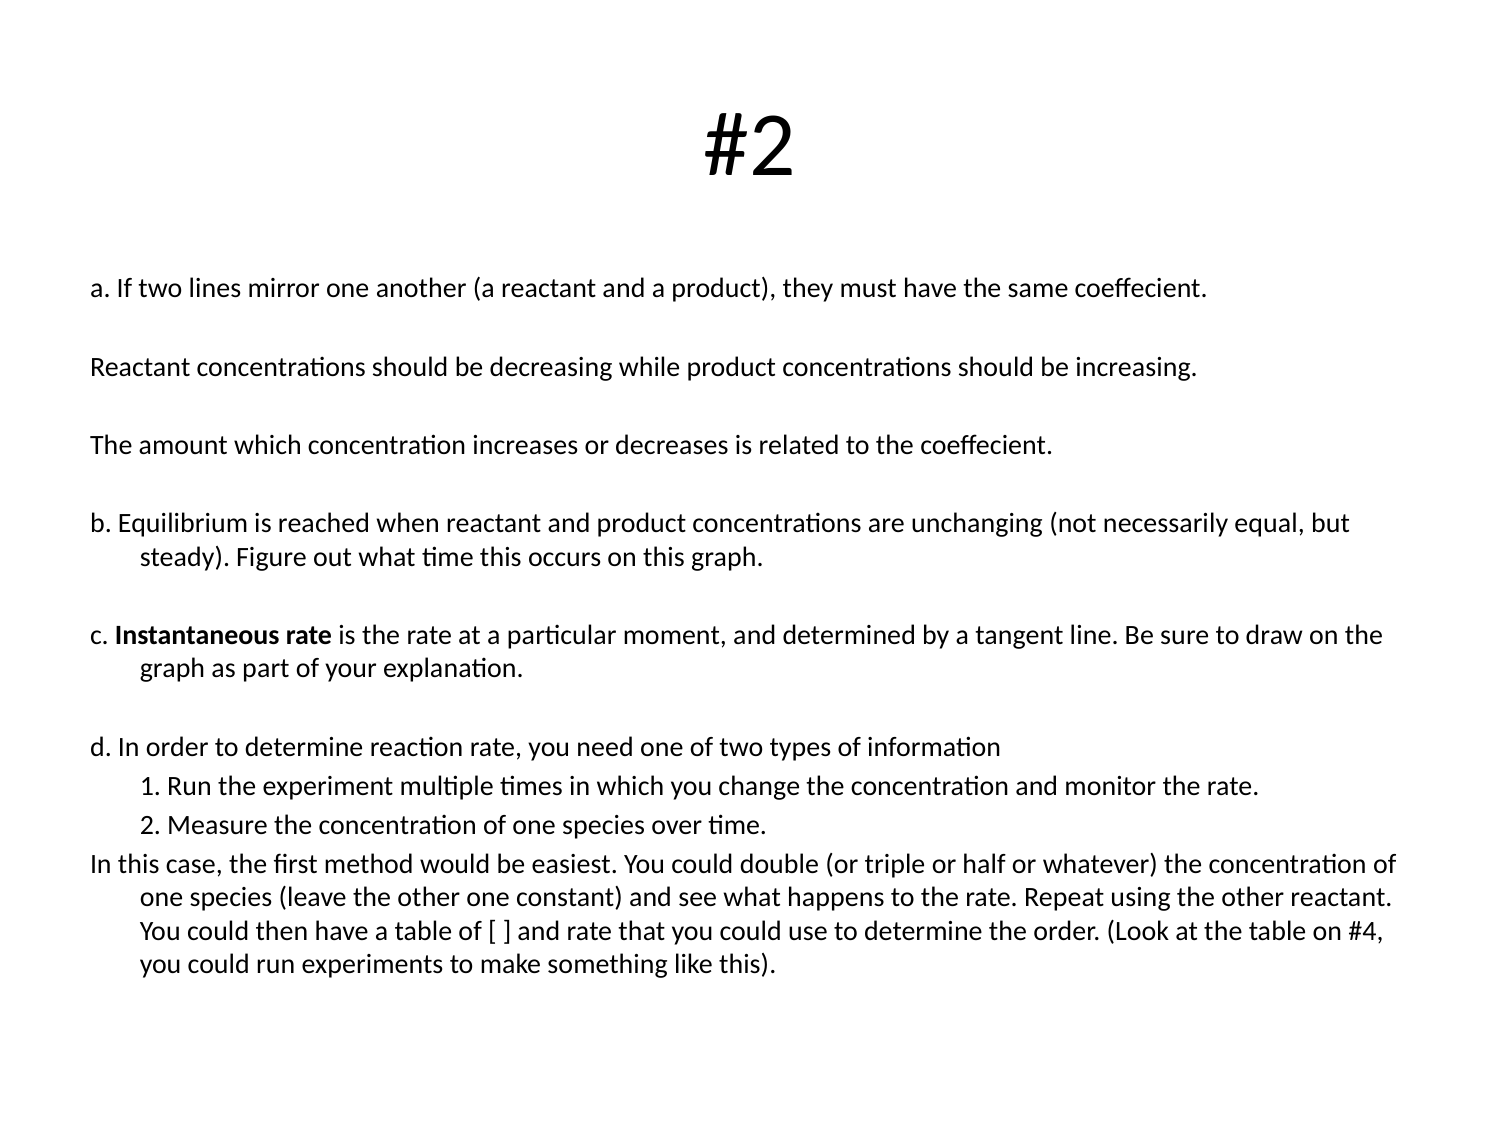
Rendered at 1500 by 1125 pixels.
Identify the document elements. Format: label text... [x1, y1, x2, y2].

list a. If two lines mirror one another (a reactant and a product), they must have the same coeffecient. Reactant concentrations should be decreasing while product concentrations should be increasing. The amount which concentration increases or decreases is related to the coeffecient. b. Equilibrium is reached when reactant and product concentrations are unchanging (not necessarily equal, but steady). Figure out what time this occurs on this graph. c. Instantaneous rate is the rate at a particular moment, and determined by a tangent line. Be sure to draw on the graph as part of your explanation. d. In order to determine reaction rate, you need one of two types of information 1. Run the experiment multiple times in which you change the concentration and monitor the rate. 2. Measure the concentration of one species over time. In this case, the first method would be easiest. You could double (or triple or half or whatever) the concentration of one species (leave the other one constant) and see what happens to the rate. Repeat using the other reactant. You could then have a table of [ ] and rate that you could use to determine the order. (Look at the table on #4, you could run experiments to make something like this). [74, 262, 1426, 1006]
title #2 [74, 44, 1426, 233]
